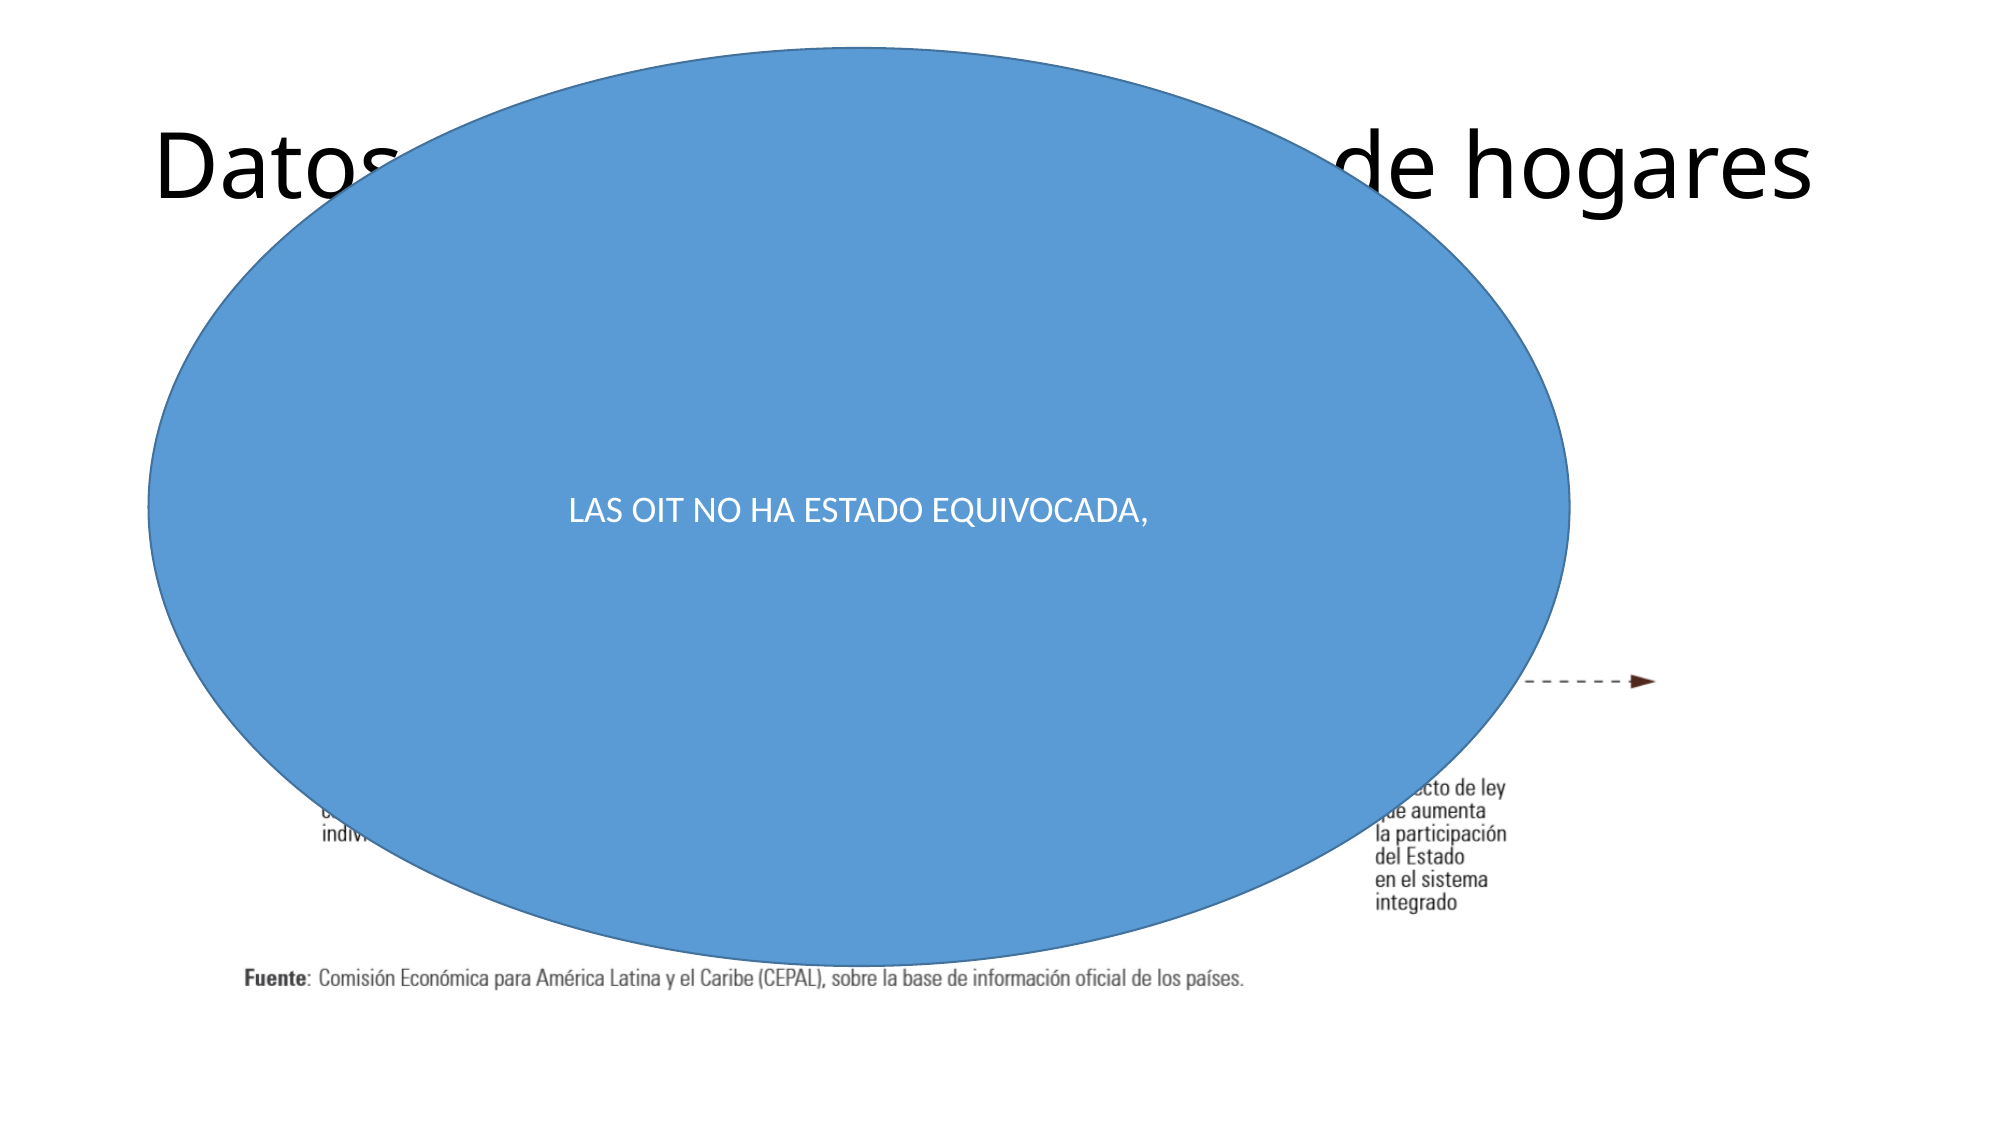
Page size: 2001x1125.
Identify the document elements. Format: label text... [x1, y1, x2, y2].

title Datos de CEPAL, encuestas de hogares [1028, 59, 1863, 278]
text_box LAS OIT NO HA ESTADO EQUIVOCADA, [147, 46, 1494, 720]
title Datos de CEPAL, encuestas de hogares [137, 59, 690, 278]
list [228, 299, 1679, 1014]
